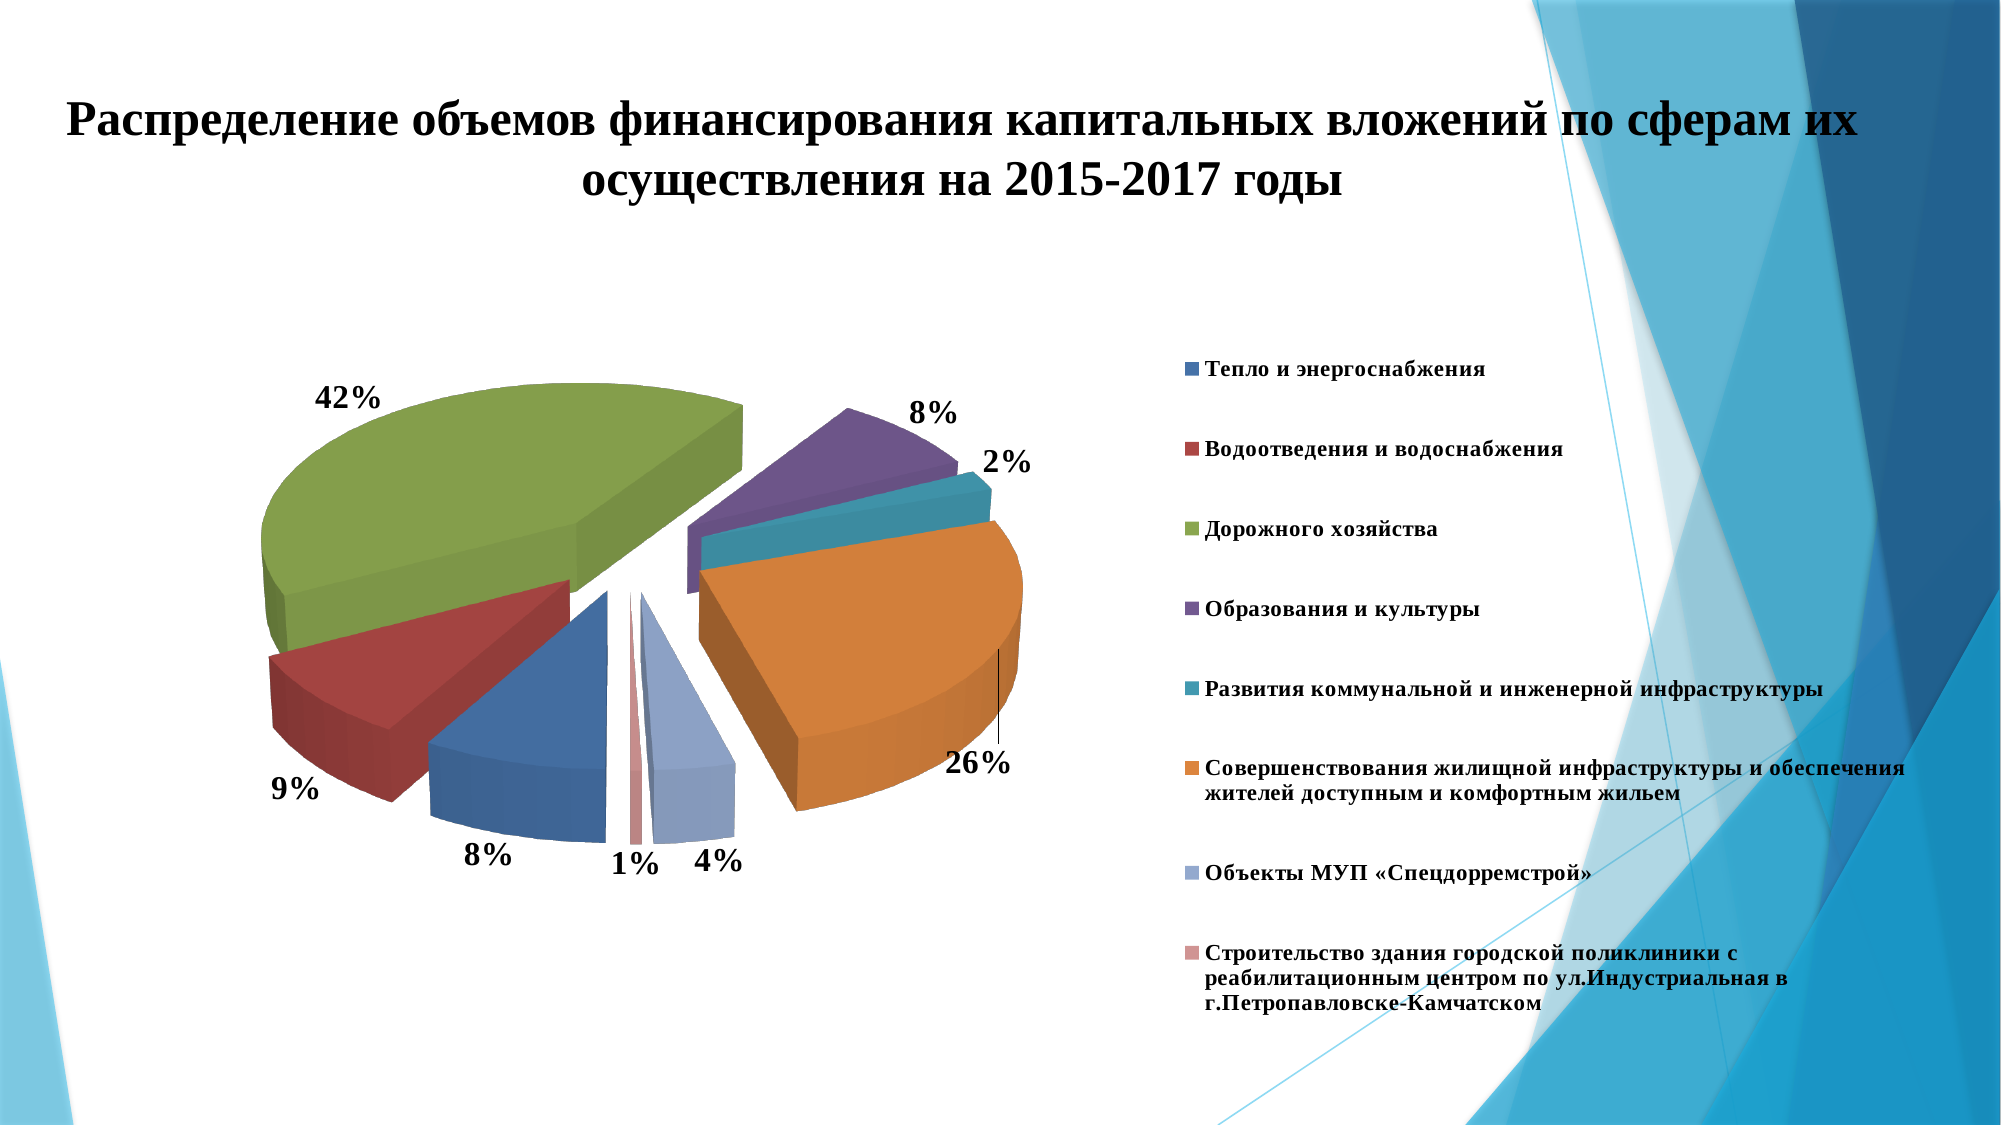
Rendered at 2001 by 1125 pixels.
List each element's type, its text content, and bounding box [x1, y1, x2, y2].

title [338, 213, 1689, 219]
text_box Распределение объемов финансирования капитальных вложений по сферам их осуществления на 2015-2017 годы [0, 78, 1925, 213]
title [338, 31, 1689, 78]
chart [73, 301, 1926, 1071]
